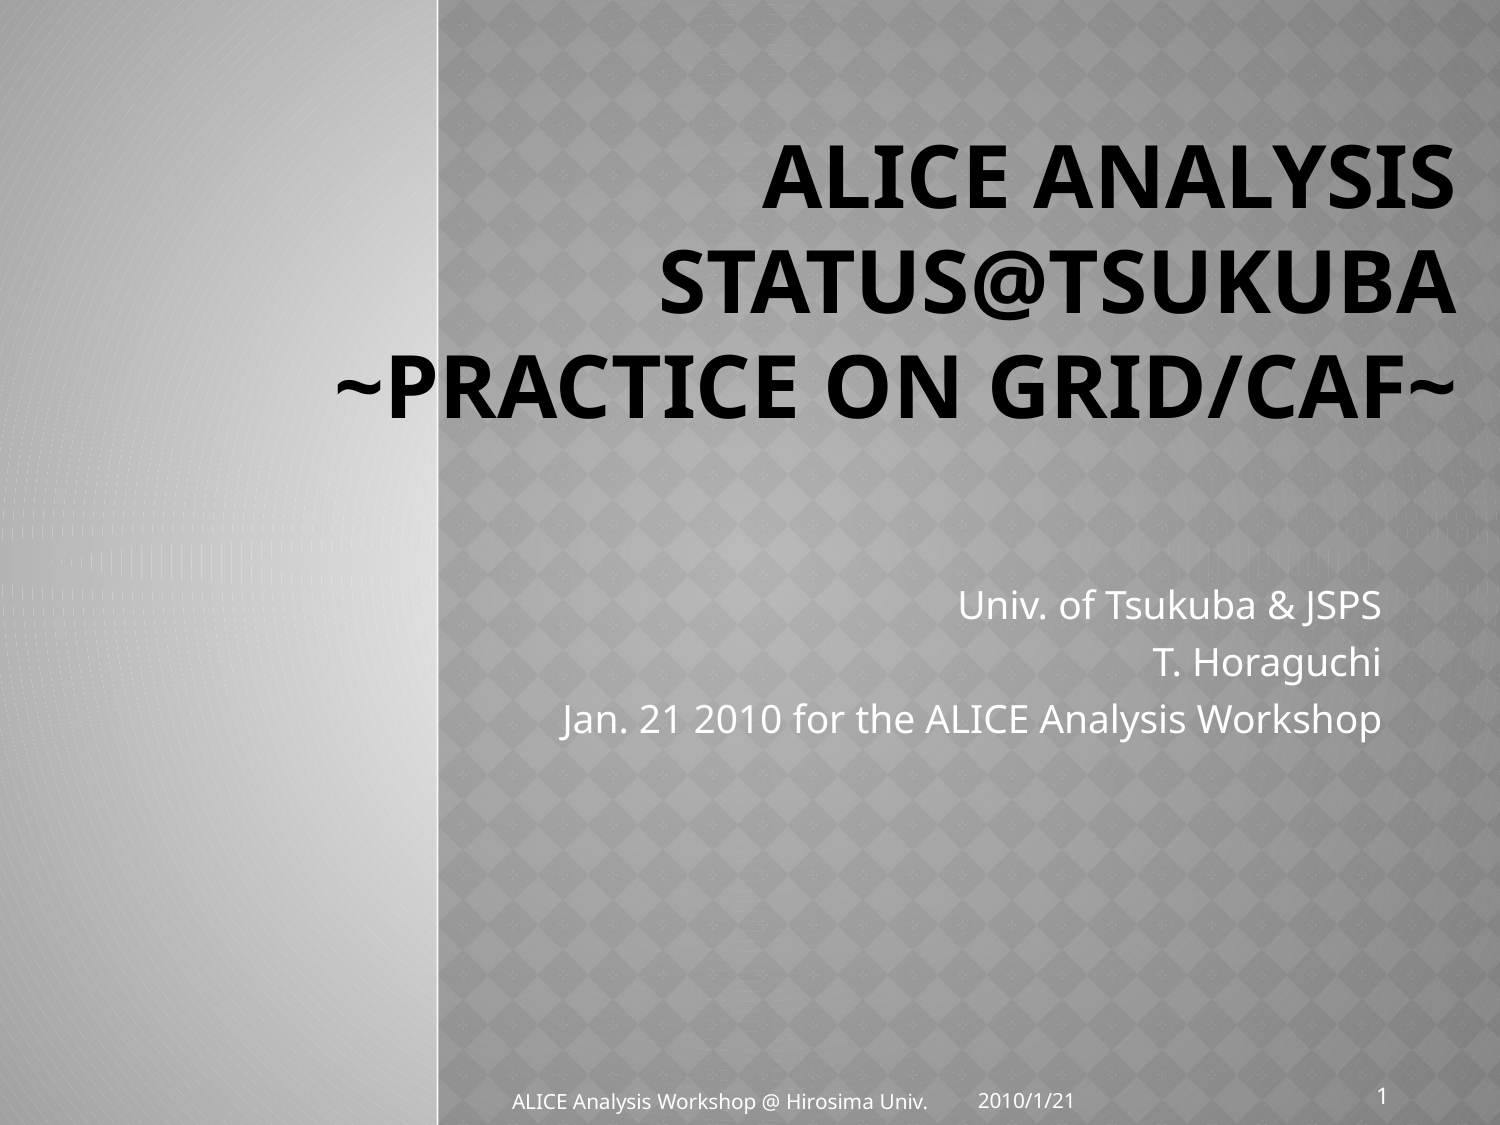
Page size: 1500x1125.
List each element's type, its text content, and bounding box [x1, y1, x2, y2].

title ALICE Analysis Status@Tsukuba ~Practice on GRID/CAF~ [0, 70, 1465, 541]
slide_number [963, 1075, 1292, 1113]
subtitle Univ. of Tsukuba & JSPS T. Horaguchi Jan. 21 2010 for the ALICE Analysis Workshop [550, 580, 1390, 762]
slide_number 1 [1292, 1075, 1390, 1113]
footer ALICE Analysis Workshop @ Hirosima Univ. [462, 1075, 943, 1114]
